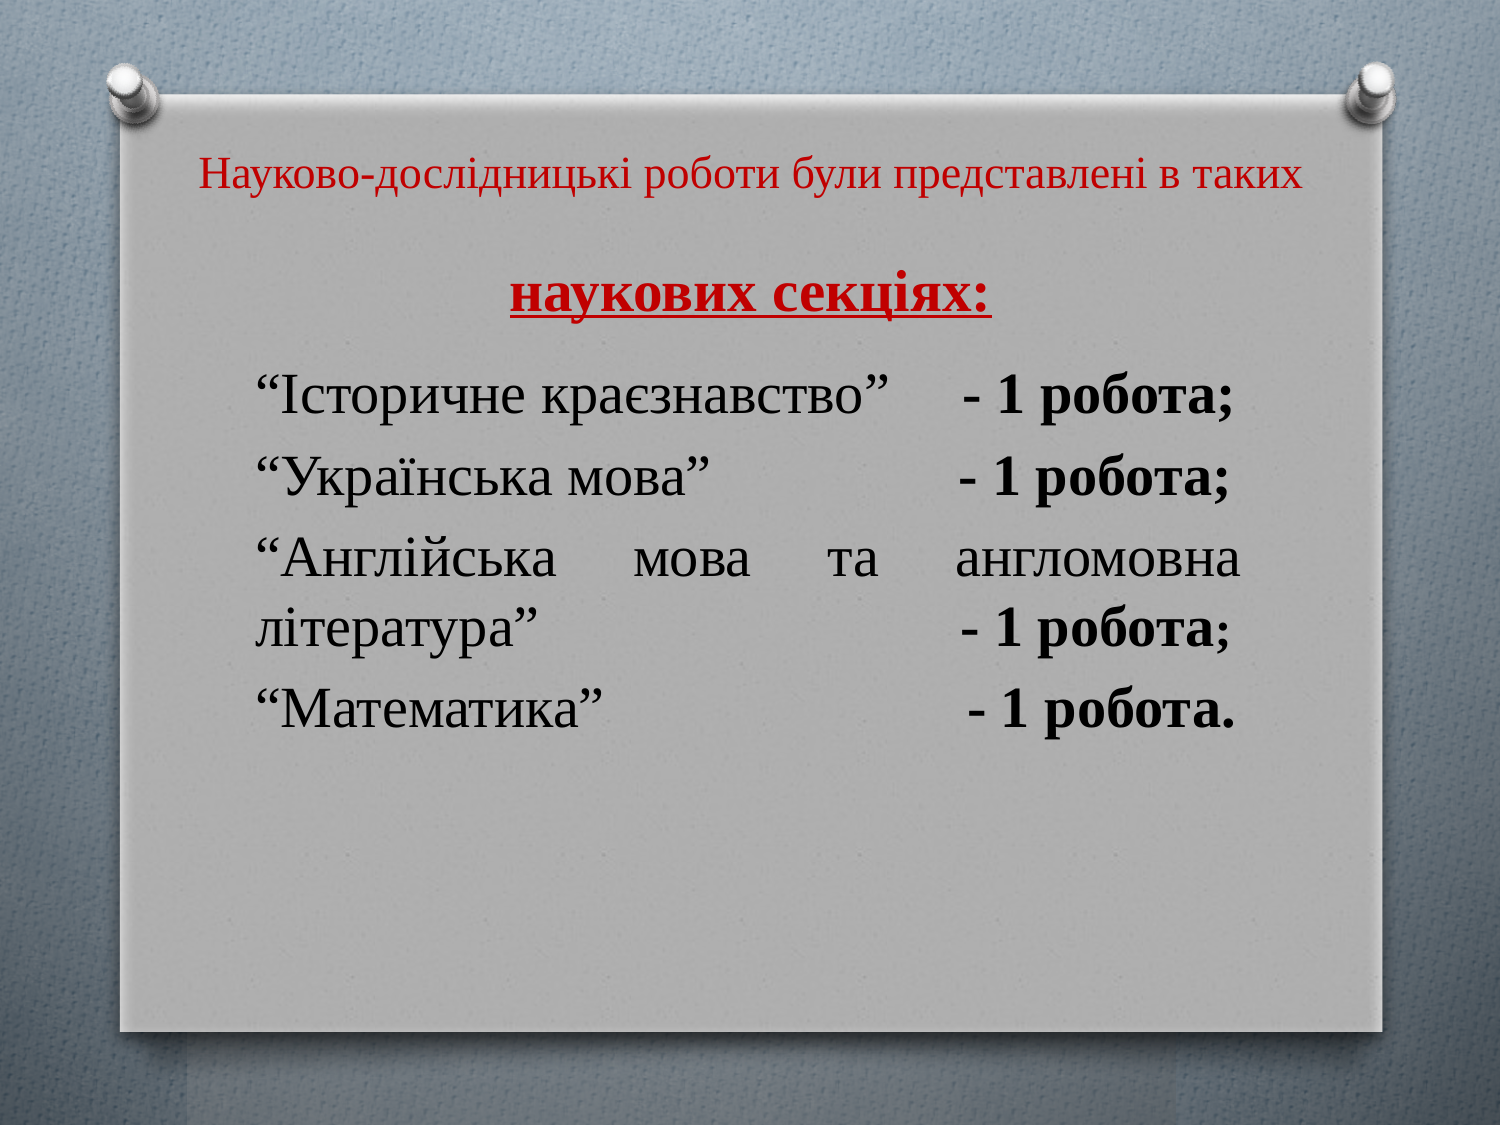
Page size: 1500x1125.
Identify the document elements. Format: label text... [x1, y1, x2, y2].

picture [1317, 35, 1439, 156]
picture [75, 29, 198, 153]
title Науково-дослідницькі роботи були представлені в таких наукових секціях: [179, 134, 1323, 332]
list “Історичне краєзнавство” - 1 робота; “Українська мова” - 1 робота; “Англійська мова та англомовна література” - 1 робота; “Математика” - 1 робота. [240, 347, 1257, 939]
